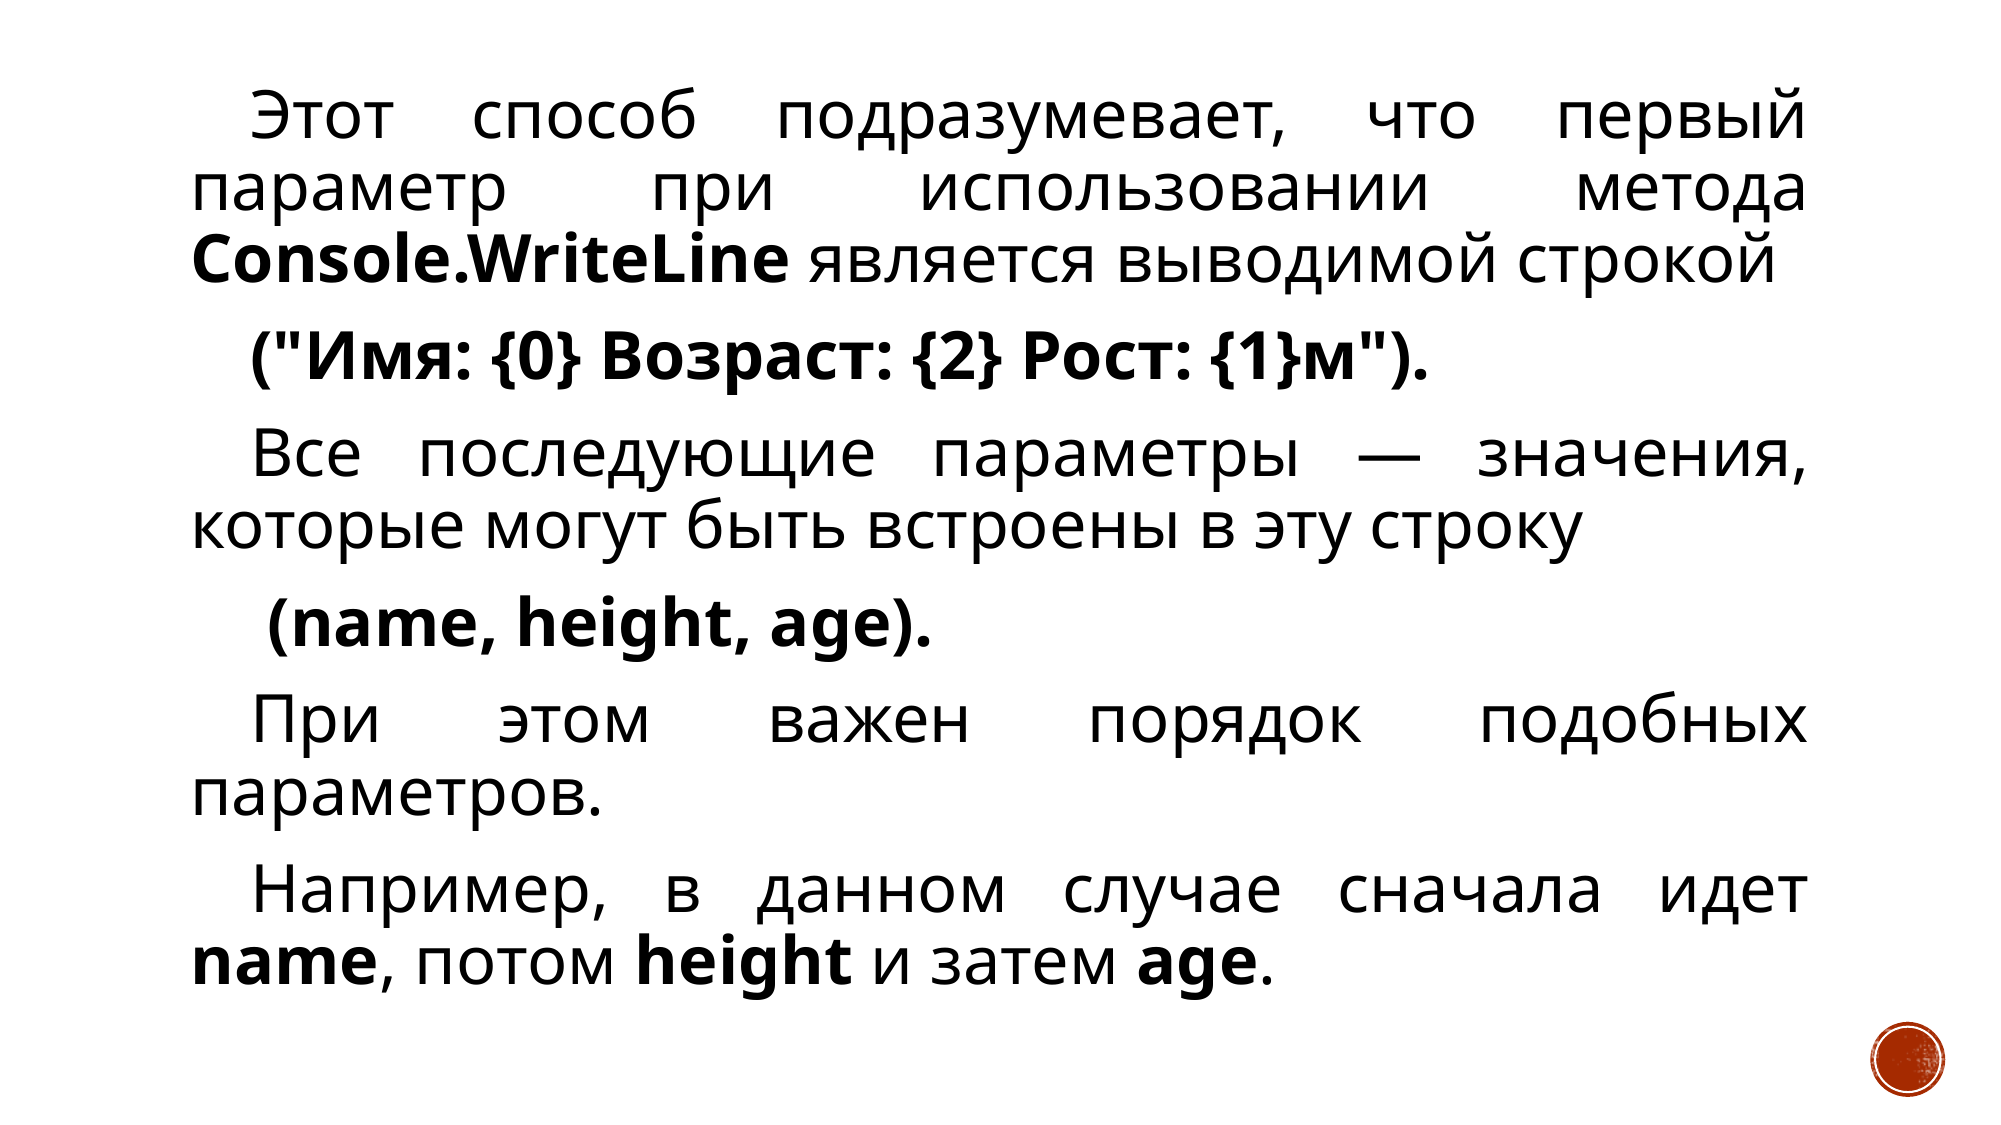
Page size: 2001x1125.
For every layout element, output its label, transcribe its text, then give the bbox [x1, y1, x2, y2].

list Этот способ подразумевает, что первый параметр при использовании метода Console.WriteLine является выводимой строкой ("Имя: {0} Возраст: {2} Рост: {1}м"). Все последующие параметры — значения, которые могут быть встроены в эту строку (name, height, age). При этом важен порядок подобных параметров. Например, в данном случае сначала идет name, потом height и затем age. [175, 73, 1826, 1013]
